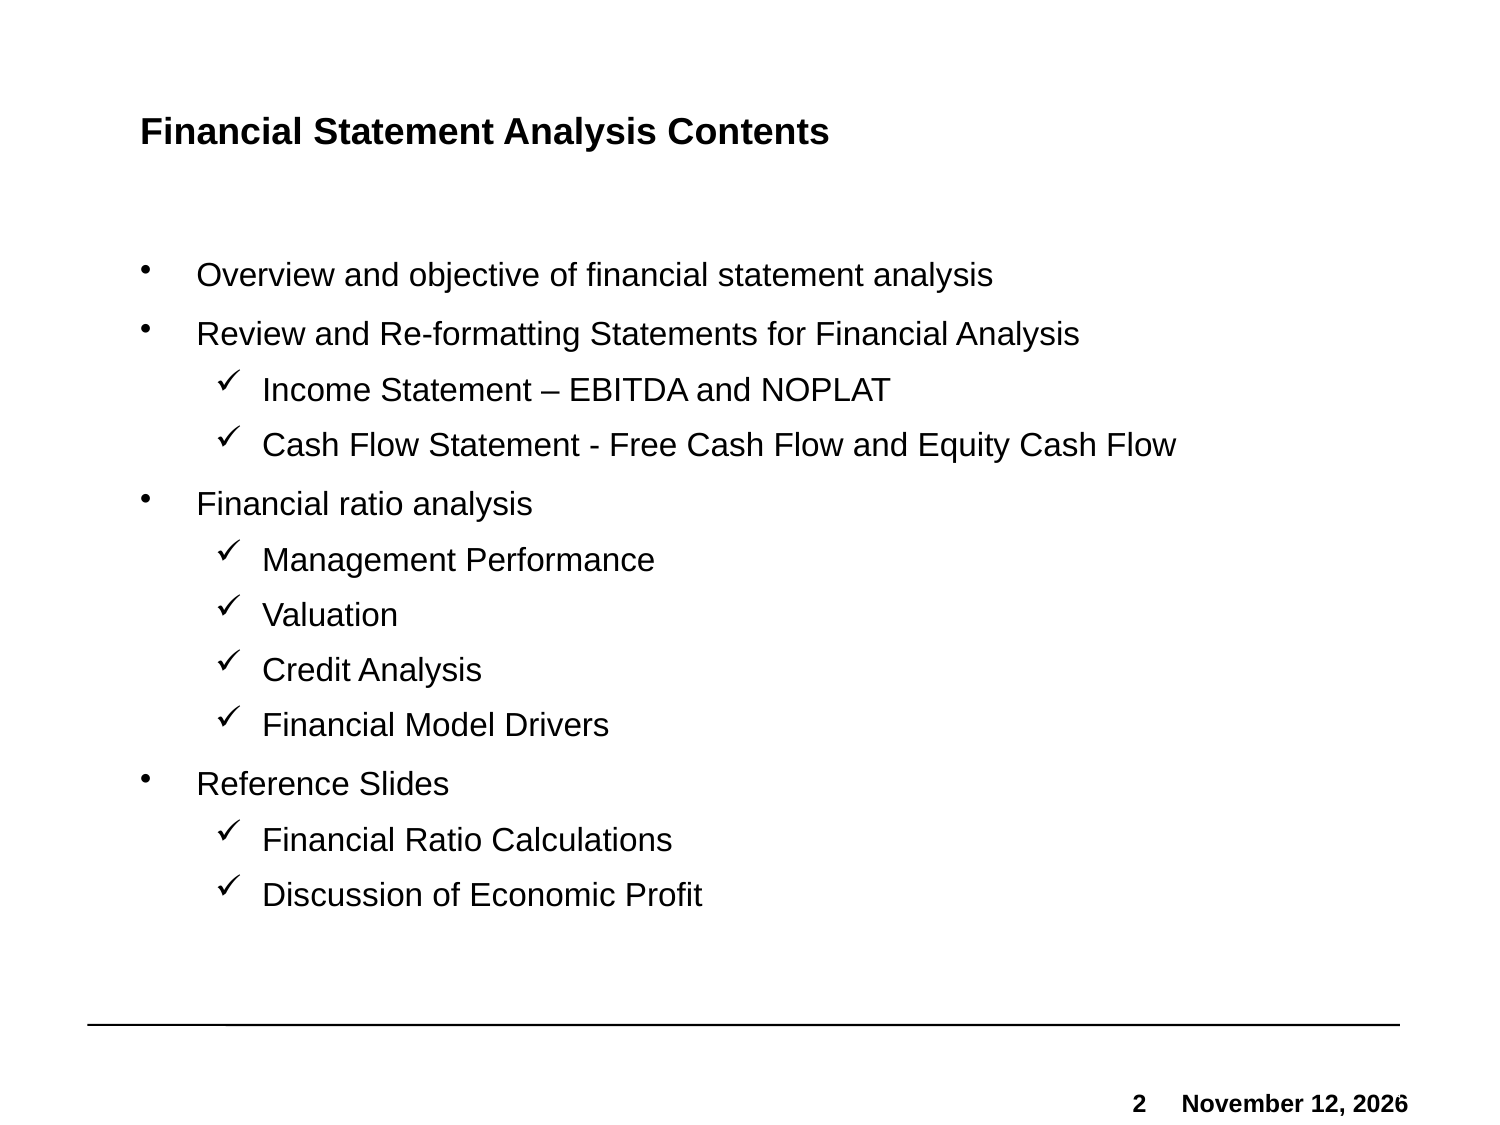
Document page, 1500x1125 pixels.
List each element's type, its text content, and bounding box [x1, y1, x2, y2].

title Financial Statement Analysis Contents [124, 99, 1401, 226]
list Overview and objective of financial statement analysis Review and Re-formatting Statements for Financial Analysis Income Statement – EBITDA and NOPLAT Cash Flow Statement - Free Cash Flow and Equity Cash Flow Financial ratio analysis Management Performance Valuation Credit Analysis Financial Model Drivers Reference Slides Financial Ratio Calculations Discussion of Economic Profit [124, 249, 1426, 1013]
